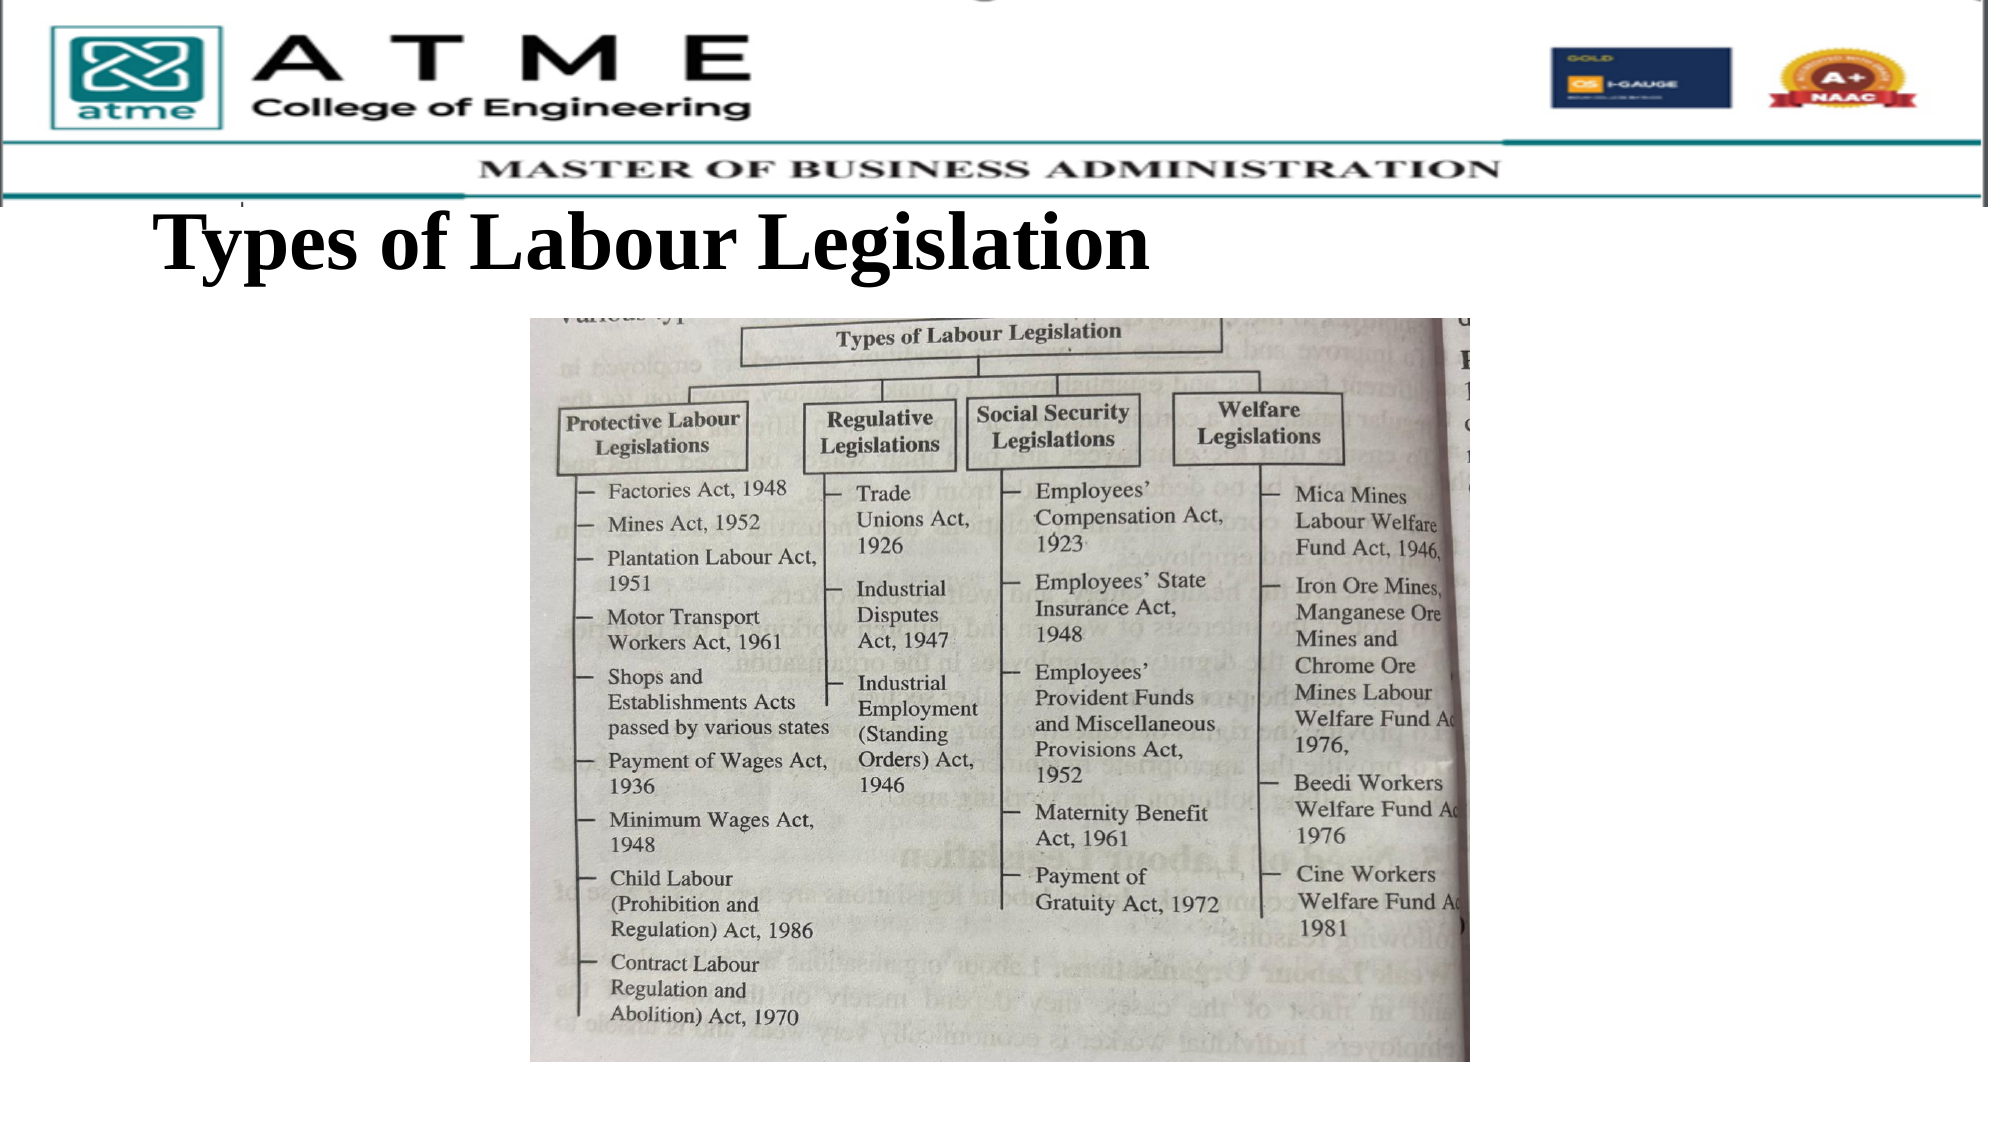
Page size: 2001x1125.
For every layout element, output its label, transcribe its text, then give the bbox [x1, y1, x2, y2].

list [529, 318, 1470, 1062]
title Types of Labour Legislation [137, 134, 1863, 352]
picture [0, 0, 1988, 207]
